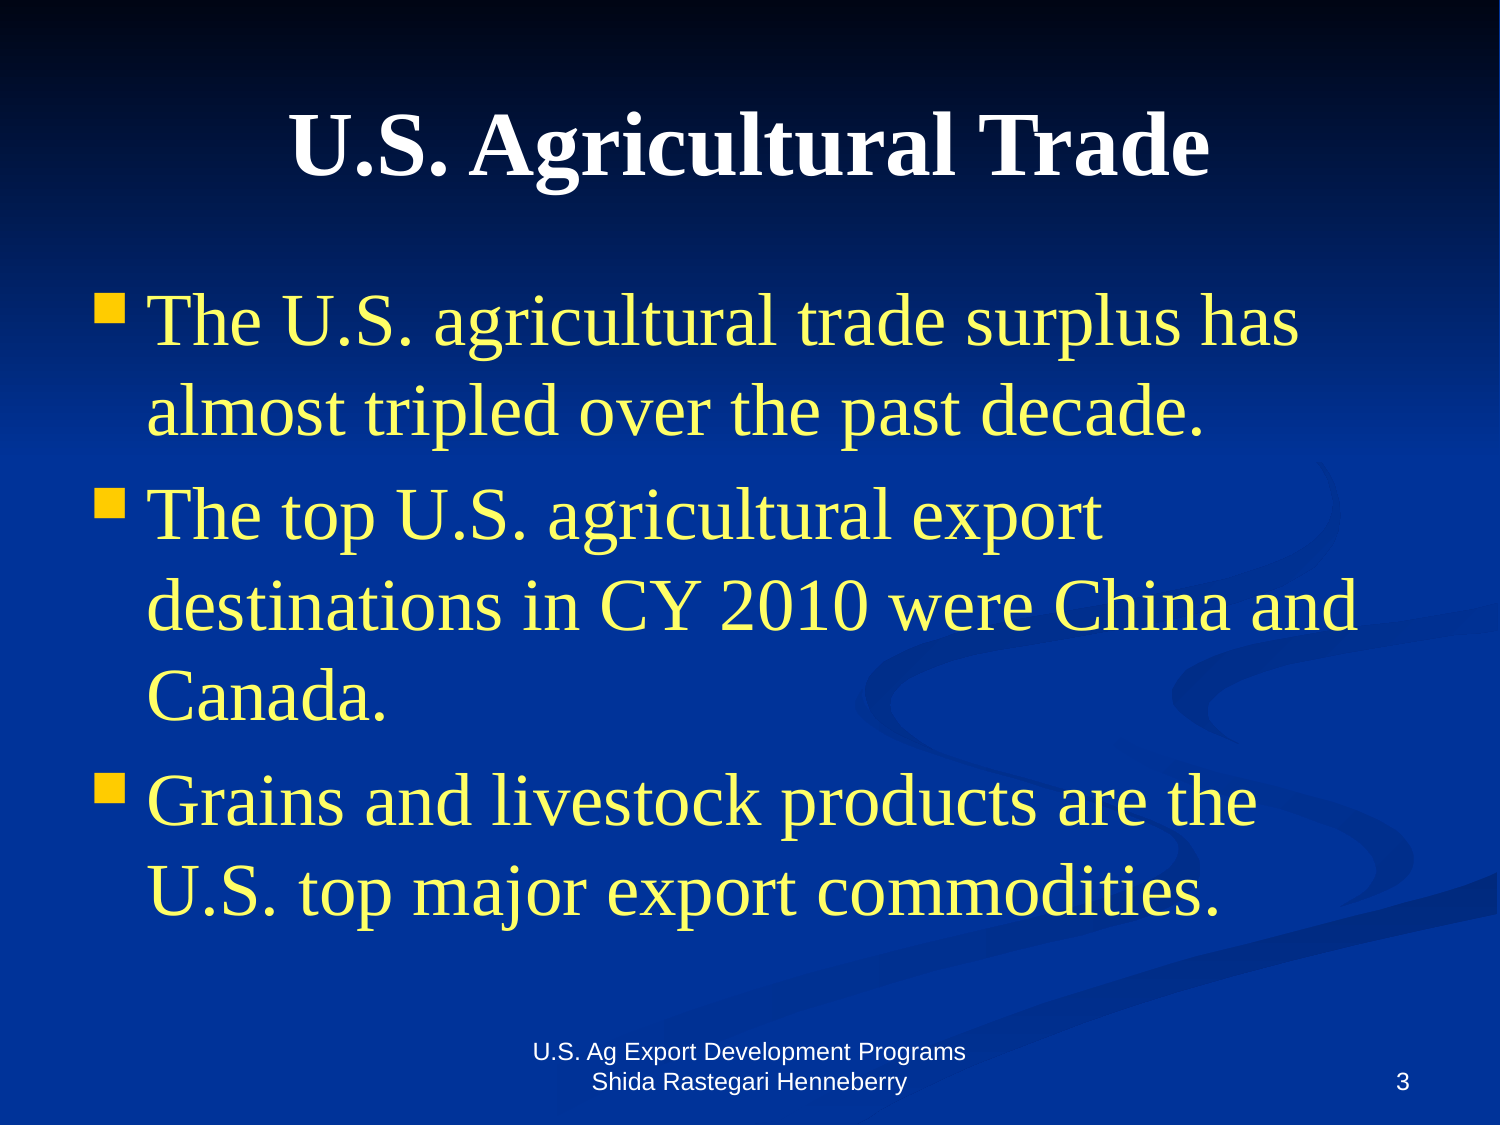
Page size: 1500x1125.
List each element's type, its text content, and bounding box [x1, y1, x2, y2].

footer U.S. Ag Export Development Programs Shida Rastegari Henneberry [512, 1025, 988, 1104]
list The U.S. agricultural trade surplus has almost tripled over the past decade. The top U.S. agricultural export destinations in CY 2010 were China and Canada. Grains and livestock products are the U.S. top major export commodities. [75, 262, 1425, 1005]
title U.S. Agricultural Trade [75, 45, 1425, 233]
slide_number 3 [1074, 1025, 1425, 1104]
